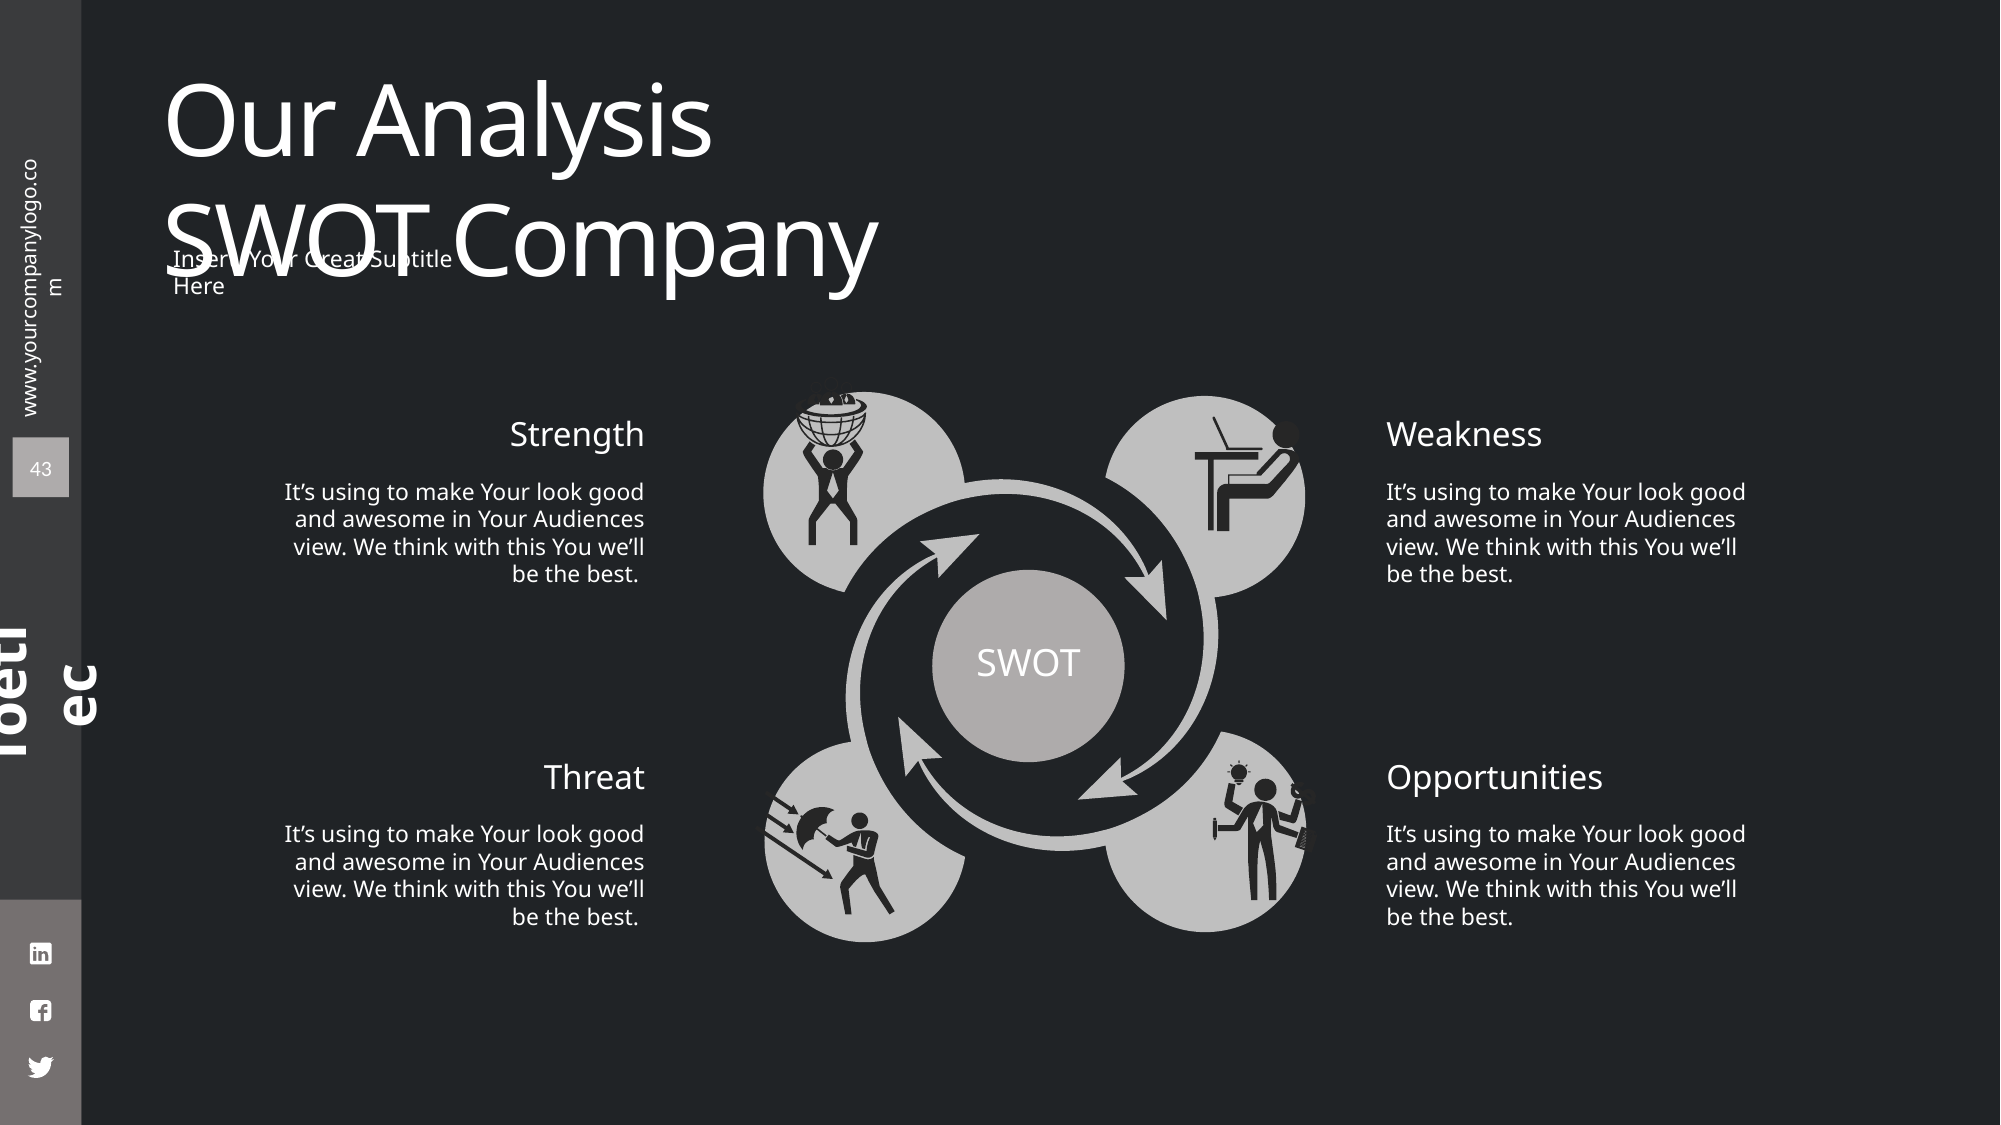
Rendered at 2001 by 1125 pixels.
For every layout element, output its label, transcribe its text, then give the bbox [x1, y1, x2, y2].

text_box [1194, 416, 1300, 532]
slide_number 43 [12, 437, 69, 498]
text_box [795, 377, 867, 546]
text_box Insert Your Great Subtitle Here [158, 237, 512, 307]
text_box Weakness [1371, 405, 1669, 461]
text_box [754, 790, 895, 915]
text_box It’s using to make Your look good and awesome in Your Audiences view. We think with this You we’ll be the best. [1371, 469, 1778, 595]
text_box Strength [363, 405, 660, 461]
text_box It’s using to make Your look good and awesome in Your Audiences view. We think with this You we’ll be the best. [1371, 812, 1778, 938]
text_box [1212, 760, 1318, 901]
text_box Threat [363, 748, 660, 804]
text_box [762, 391, 1309, 945]
text_box It’s using to make Your look good and awesome in Your Audiences view. We think with this You we’ll be the best. [254, 469, 660, 595]
text_box It’s using to make Your look good and awesome in Your Audiences view. We think with this You we’ll be the best. [254, 812, 660, 938]
text_box Our Analysis SWOT Company [147, 116, 1015, 236]
text_box Opportunities [1371, 748, 1669, 804]
